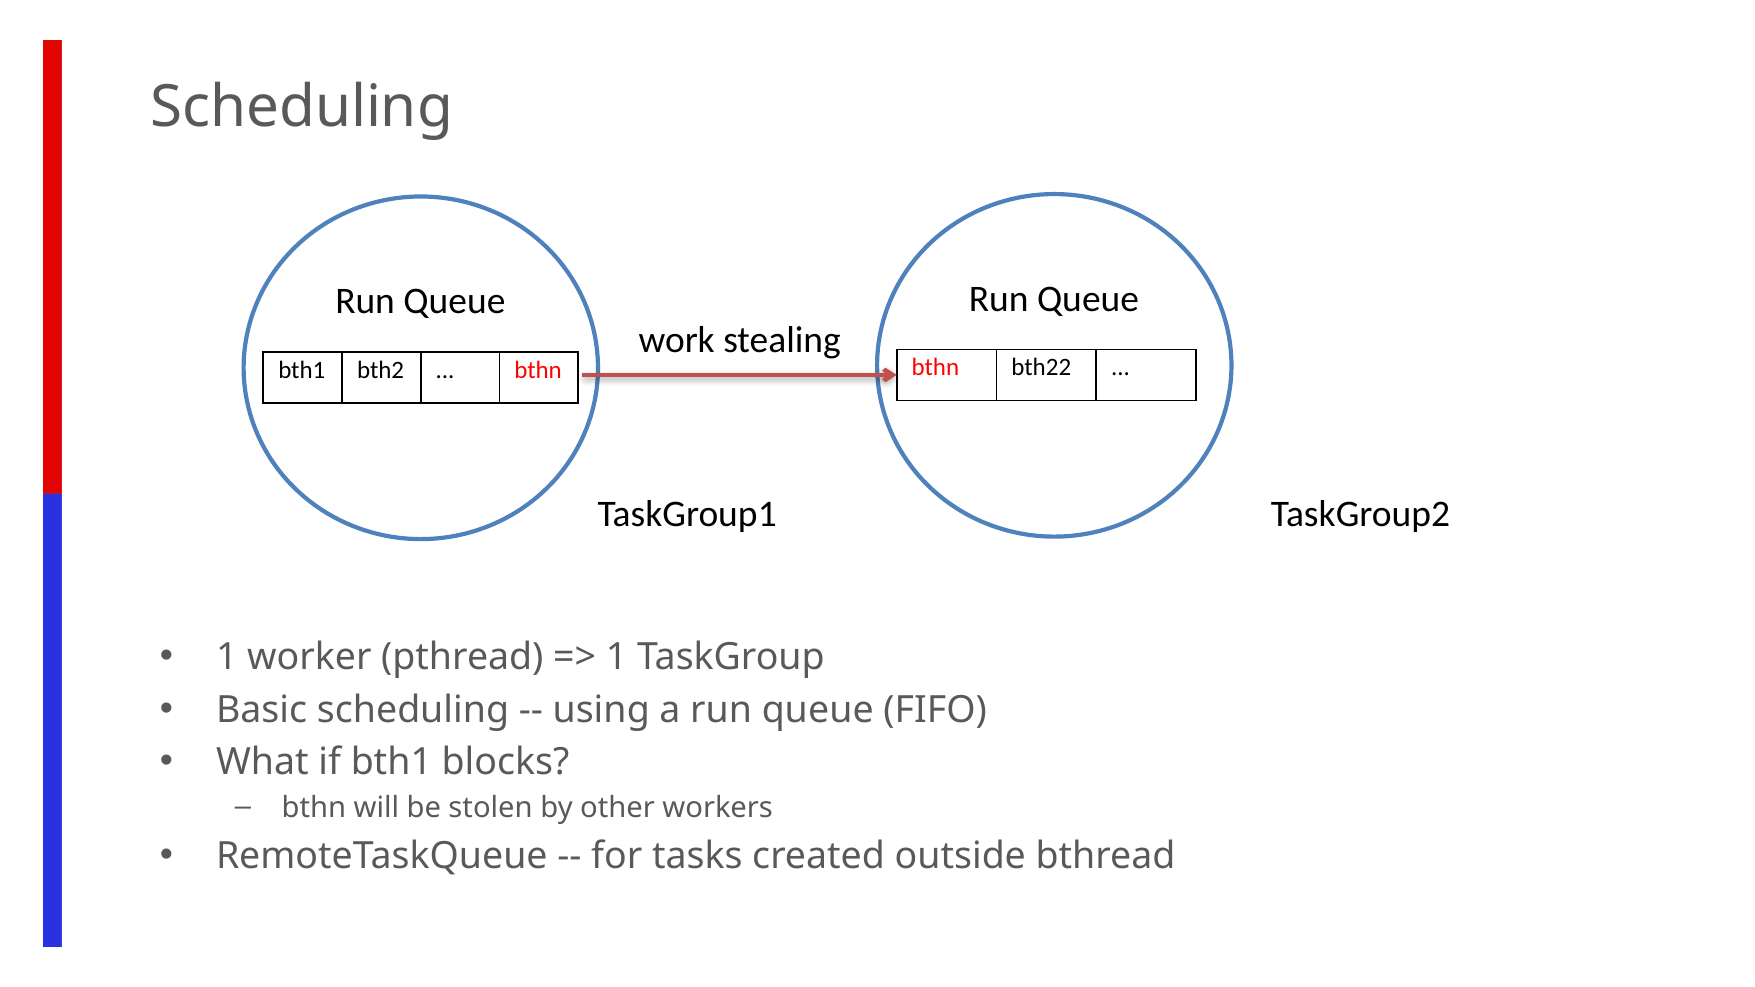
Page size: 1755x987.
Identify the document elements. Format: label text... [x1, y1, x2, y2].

picture [43, 40, 62, 947]
table_header ... [422, 353, 499, 402]
table_header bth1 [264, 353, 341, 402]
table_header bthn [898, 350, 996, 400]
text_box Scheduling [135, 60, 1657, 146]
text_box [874, 191, 1234, 539]
text_box TaskGroup2 [1256, 482, 1466, 542]
table_header bth22 [997, 350, 1095, 400]
text_box TaskGroup1 [582, 482, 792, 542]
text_box [241, 194, 601, 542]
text_box Run Queue [954, 266, 1155, 326]
list 1 worker (pthread) => 1 TaskGroup Basic scheduling -- using a run queue (FIFO) What if bth1 blocks? bthn will be stolen by other workers RemoteTaskQueue -- for tasks created outside bthread [144, 624, 1716, 942]
text_box Run Queue [320, 268, 521, 329]
table_header bth2 [343, 353, 420, 402]
table_header ... [1097, 350, 1195, 400]
table_header bthn [500, 353, 577, 402]
text_box work stealing [623, 307, 856, 367]
